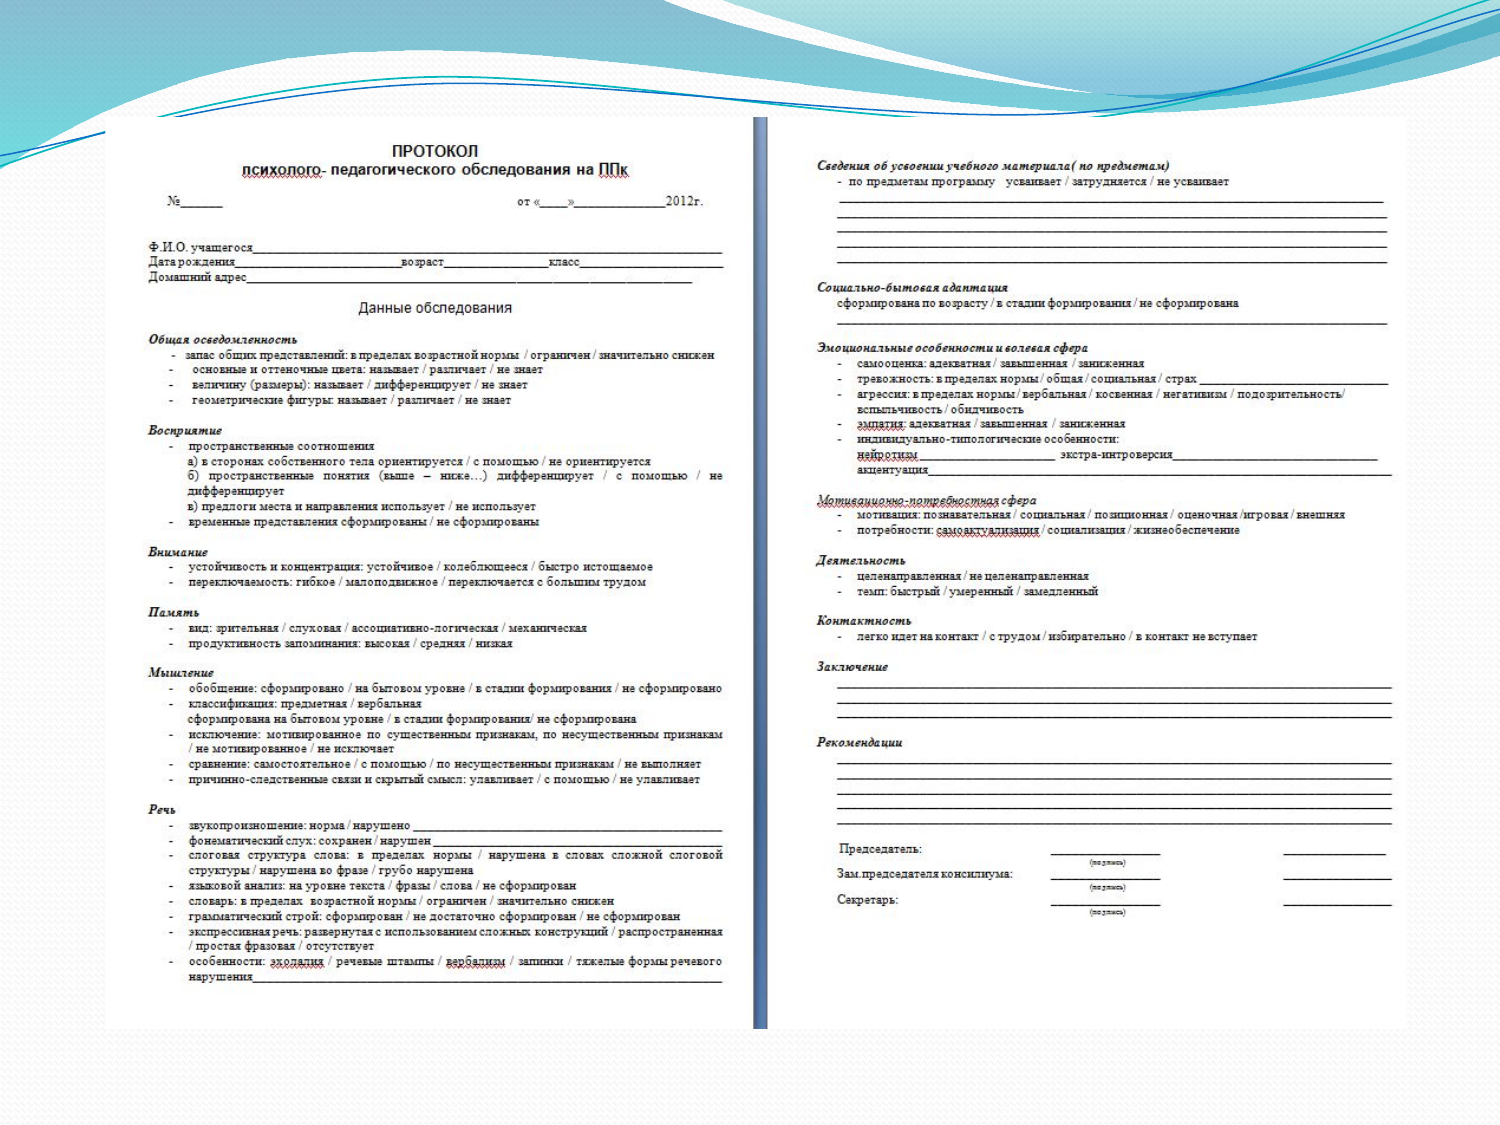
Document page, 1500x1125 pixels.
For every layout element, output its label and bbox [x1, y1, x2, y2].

picture [105, 116, 1407, 1029]
